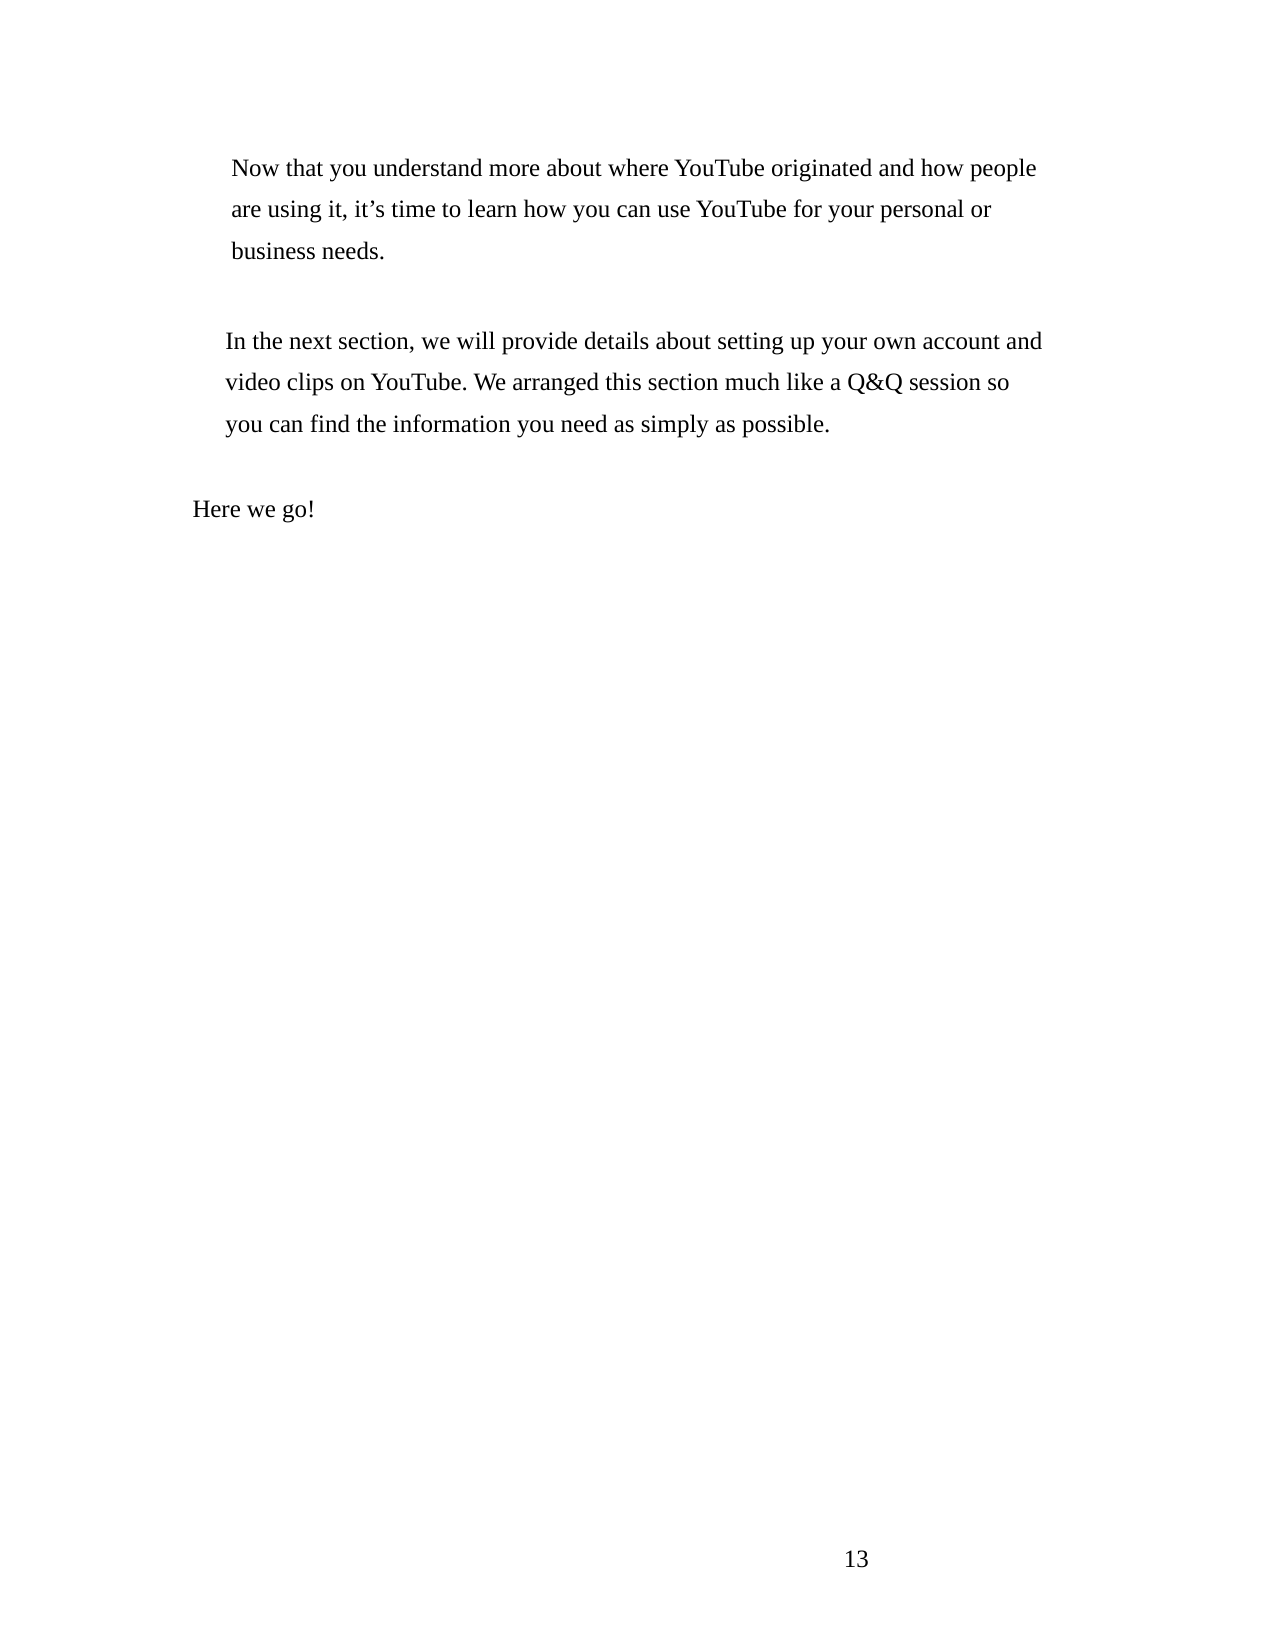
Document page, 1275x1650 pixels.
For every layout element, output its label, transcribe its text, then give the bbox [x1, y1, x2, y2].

text_box 13 [843, 1552, 869, 1581]
text_box Now that you understand more about where YouTube originated and how people are using it, it’s time to learn how you can use YouTube for your personal or business needs. [231, 158, 1038, 272]
text_box Here we go! [192, 500, 316, 531]
text_box In the next section, we will provide details about setting up your own account and video clips on YouTube. We arranged this section much like a Q&Q session so you can find the information you need as simply as possible. [225, 331, 1044, 445]
